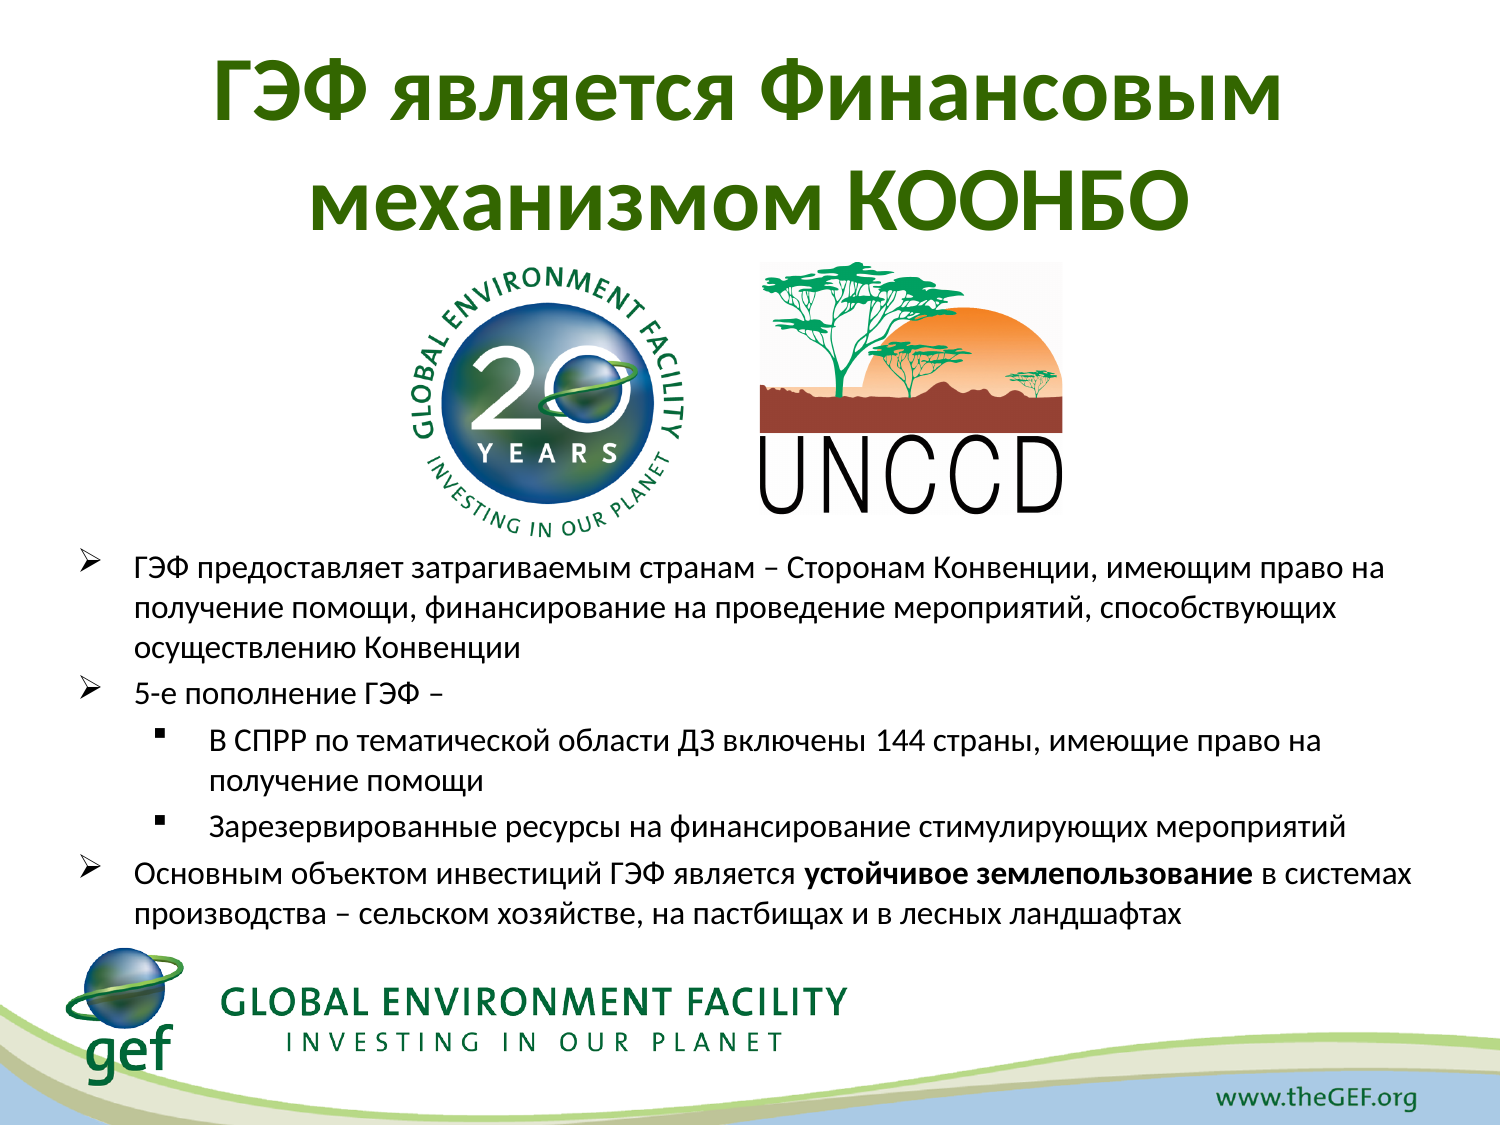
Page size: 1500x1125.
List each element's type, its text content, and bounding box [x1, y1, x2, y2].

picture [0, 920, 1500, 1125]
picture [759, 262, 1063, 515]
title ГЭФ является Финансовым механизмом КООНБО [74, 44, 1426, 233]
picture [387, 237, 707, 557]
text_box ГЭФ предоставляет затрагиваемым странам – Сторонам Конвенции, имеющим право на получение помощи, финансирование на проведение мероприятий, способствующих осуществлению Конвенции 5-е пополнение ГЭФ – В СПРР по тематической области ДЗ включены 144 страны, имеющие право на получение помощи Зарезервированные ресурсы на финансирование стимулирующих мероприятий Основным объектом инвестиций ГЭФ является устойчивое землепользование в системах производства – сельском хозяйстве, на пастбищах и в лесных ландшафтах [62, 537, 1463, 988]
